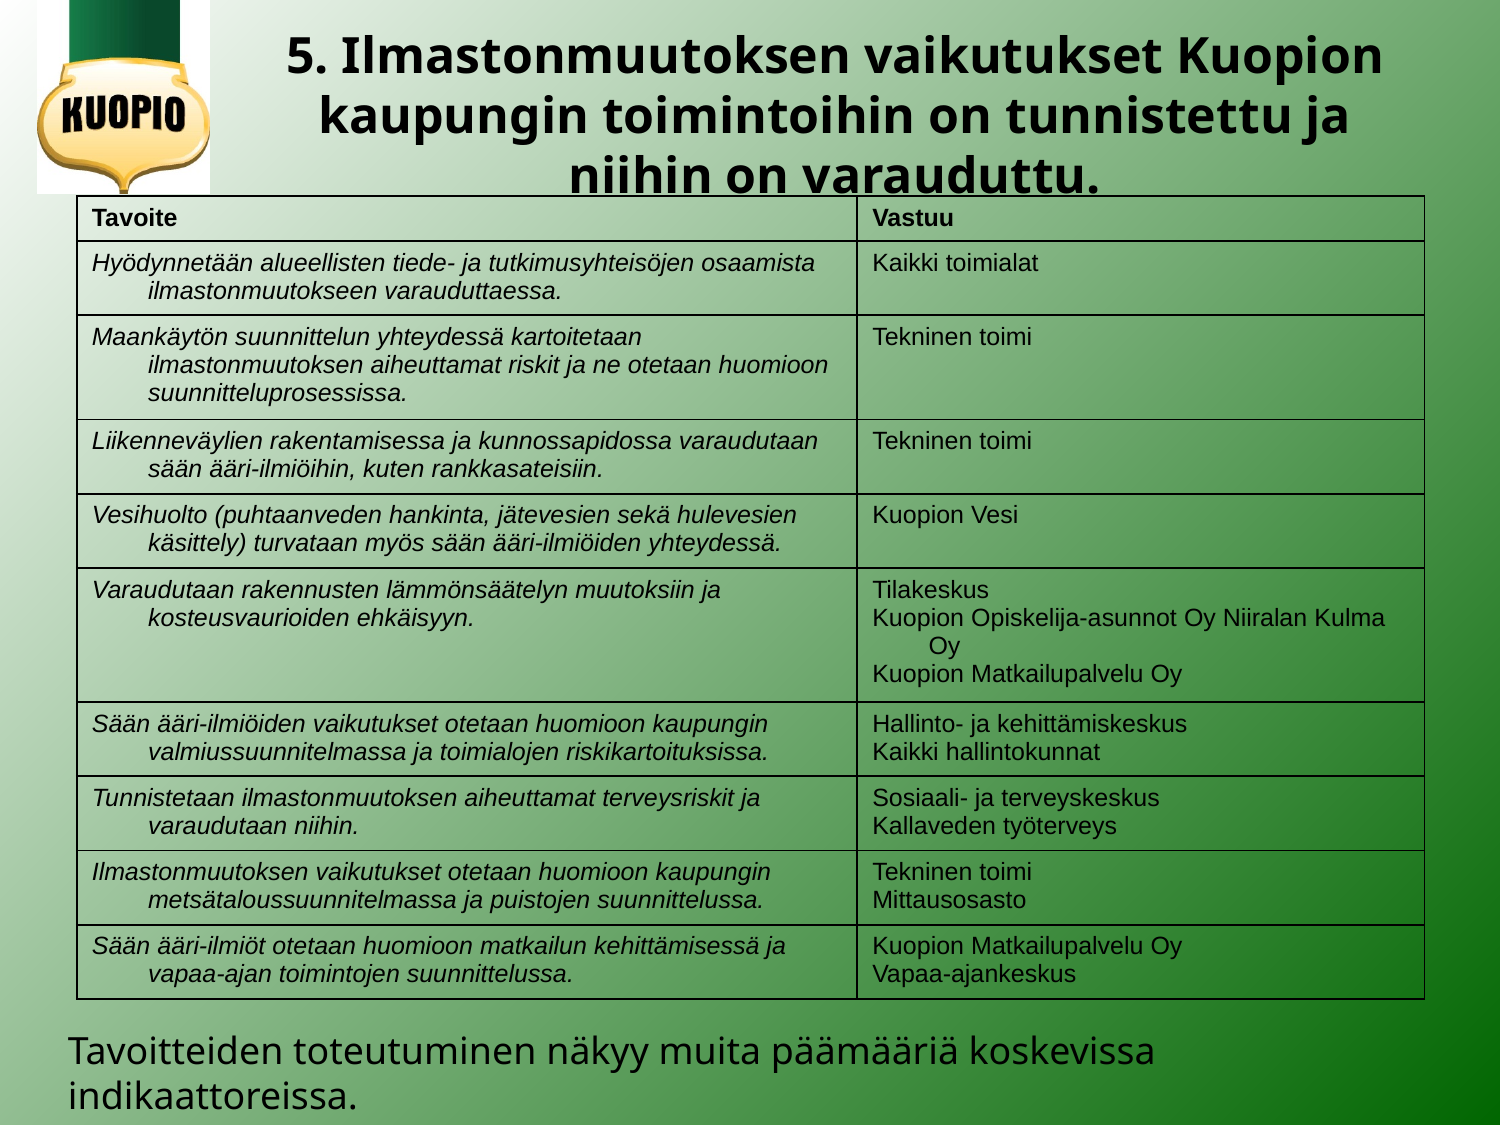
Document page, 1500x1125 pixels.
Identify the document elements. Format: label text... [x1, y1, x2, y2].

picture [37, 0, 210, 194]
table_cell Sään ääri-ilmiöt otetaan huomioon matkailun kehittämisessä ja vapaa-ajan toimintojen suunnittelussa. [78, 926, 856, 998]
table_header Tavoite [78, 197, 856, 240]
table_cell Tilakeskus Kuopion Opiskelija-asunnot Oy Niiralan Kulma Oy Kuopion Matkailupalvelu Oy [858, 569, 1424, 701]
table_cell Ilmastonmuutoksen vaikutukset otetaan huomioon kaupungin metsätaloussuunnitelmassa ja puistojen suunnittelussa. [78, 851, 856, 924]
table_cell Kaikki toimialat [858, 242, 1424, 314]
table_cell Tunnistetaan ilmastonmuutoksen aiheuttamat terveysriskit ja varaudutaan niihin. [78, 777, 856, 850]
table_cell Hallinto- ja kehittämiskeskus Kaikki hallintokunnat [858, 703, 1424, 775]
table_cell Tekninen toimi [858, 420, 1424, 493]
table_cell Kuopion Vesi [858, 495, 1424, 567]
table_cell Varaudutaan rakennusten lämmönsäätelyn muutoksiin ja kosteusvaurioiden ehkäisyyn. [78, 569, 856, 701]
table_cell Liikenneväylien rakentamisessa ja kunnossapidossa varaudutaan sään ääri-ilmiöihin, kuten rankkasateisiin. [78, 420, 856, 493]
table_cell Vesihuolto (puhtaanveden hankinta, jätevesien sekä hulevesien käsittely) turvataan myös sään ääri-ilmiöiden yhteydessä. [78, 495, 856, 567]
table_cell Maankäytön suunnittelun yhteydessä kartoitetaan ilmastonmuutoksen aiheuttamat riskit ja ne otetaan huomioon suunnitteluprosessissa. [78, 316, 856, 419]
table_cell Tekninen toimi [858, 316, 1424, 419]
title 5. Ilmastonmuutoksen vaikutukset Kuopion kaupungin toimintoihin on tunnistettu ja niihin on varauduttu. [253, 30, 1417, 195]
table_cell Kuopion Matkailupalvelu Oy Vapaa-ajankeskus [858, 926, 1424, 998]
text_box Tavoitteiden toteutuminen näkyy muita päämääriä koskevissa indikaattoreissa. [53, 1019, 1436, 1125]
table_header Vastuu [858, 197, 1424, 240]
table_cell Tekninen toimi Mittausosasto [858, 851, 1424, 924]
table_cell Sään ääri-ilmiöiden vaikutukset otetaan huomioon kaupungin valmiussuunnitelmassa ja toimialojen riskikartoituksissa. [78, 703, 856, 775]
table_cell Sosiaali- ja terveyskeskus Kallaveden työterveys [858, 777, 1424, 850]
table_cell Hyödynnetään alueellisten tiede- ja tutkimusyhteisöjen osaamista ilmastonmuutokseen varauduttaessa. [78, 242, 856, 314]
